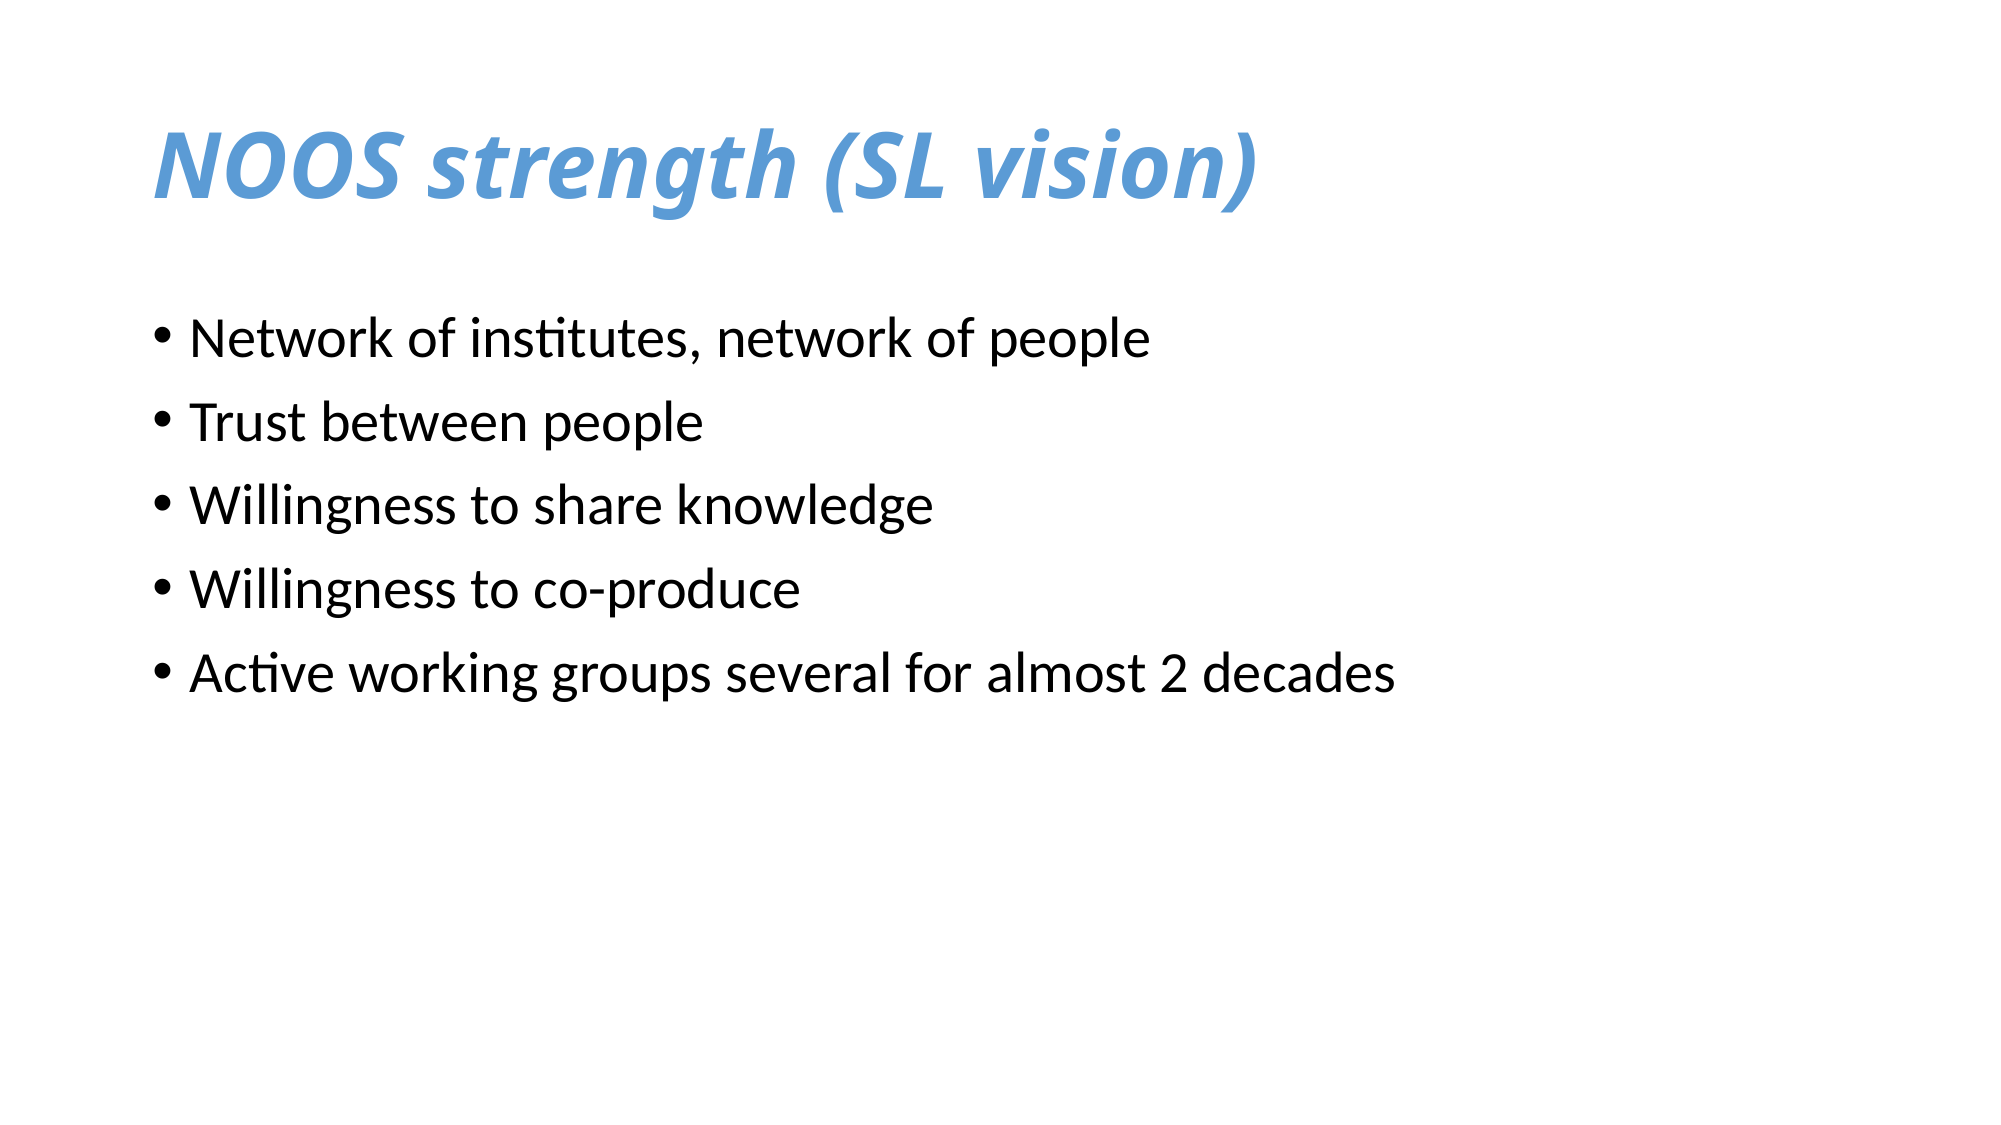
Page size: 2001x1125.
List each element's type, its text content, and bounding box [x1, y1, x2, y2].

title NOOS strength (SL vision) [137, 59, 1863, 278]
list Network of institutes, network of people Trust between people Willingness to share knowledge Willingness to co-produce Active working groups several for almost 2 decades [137, 299, 1863, 1014]
